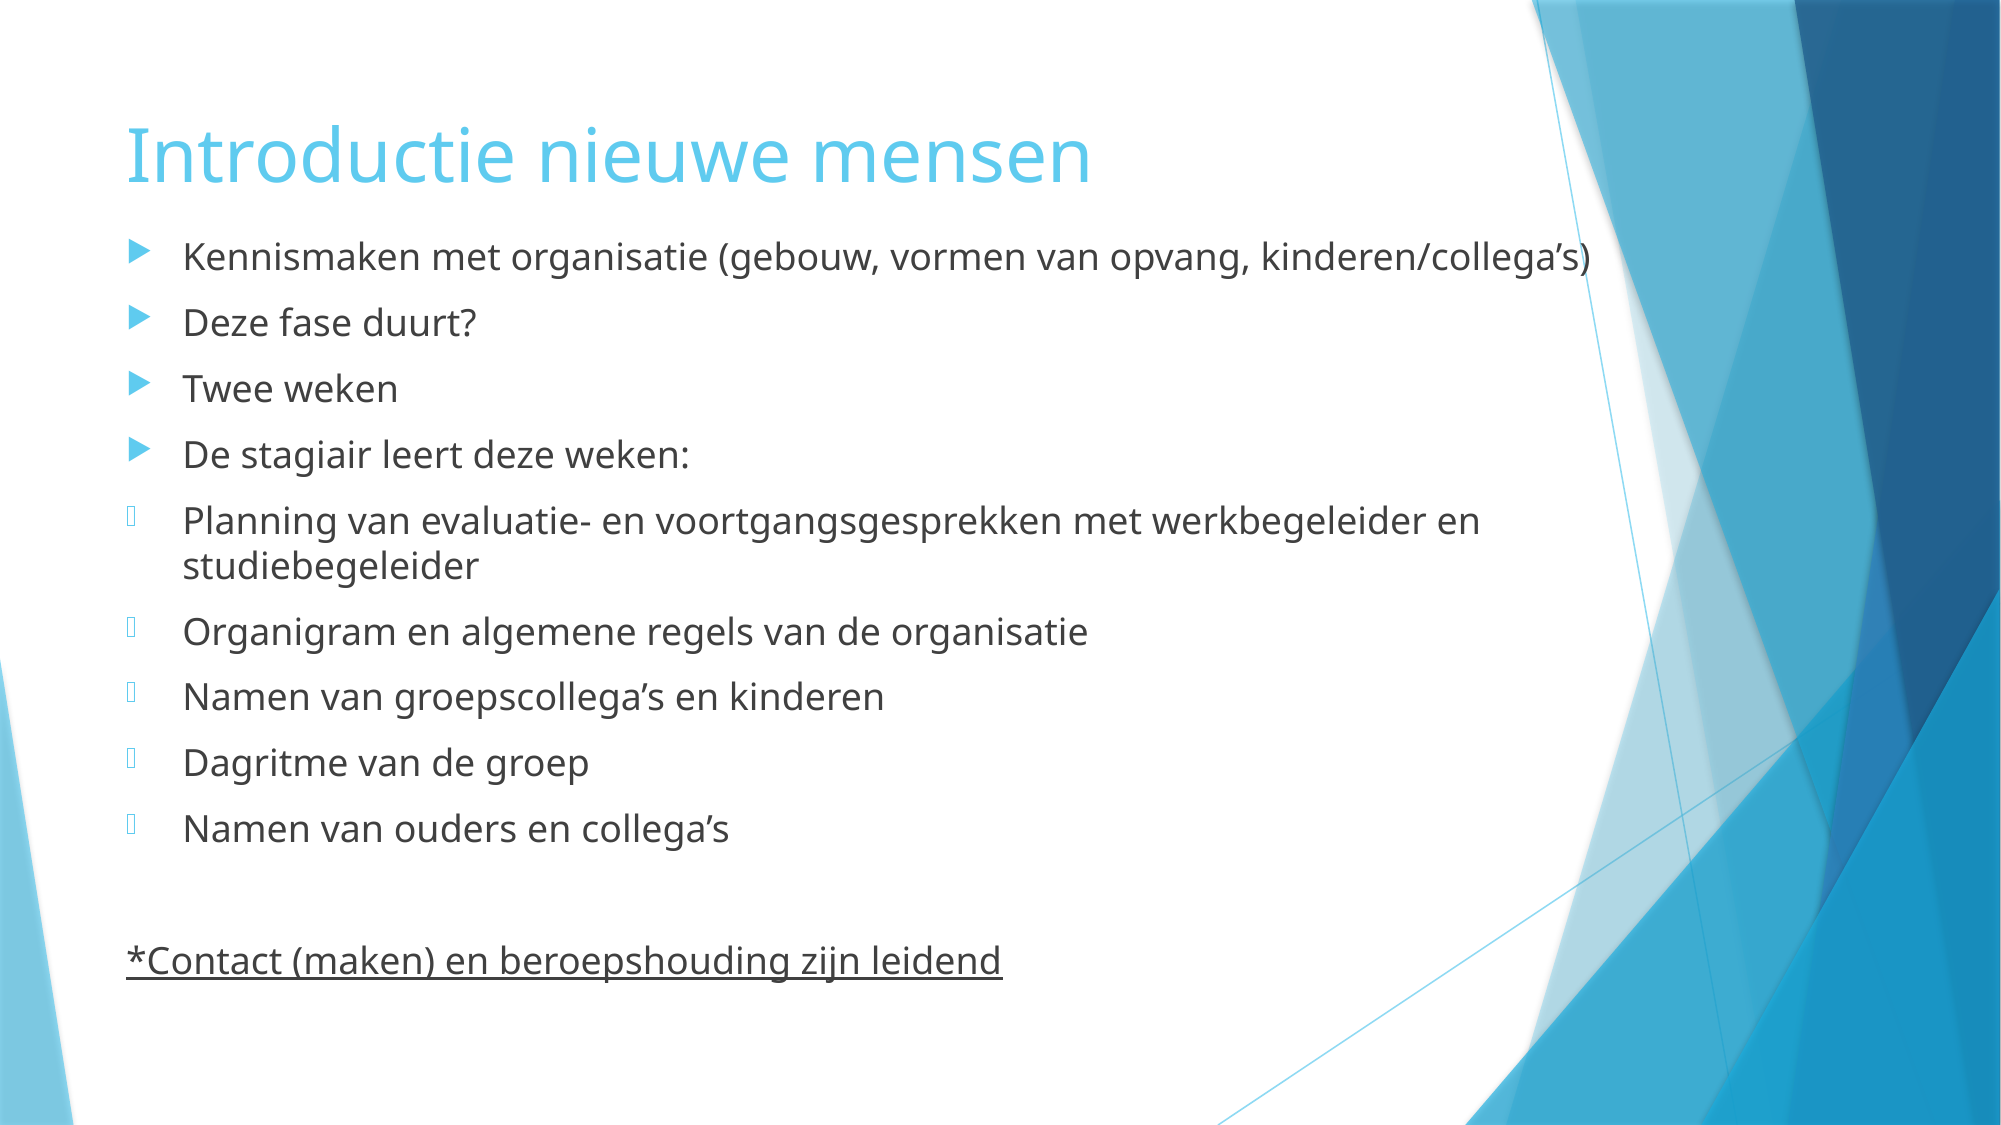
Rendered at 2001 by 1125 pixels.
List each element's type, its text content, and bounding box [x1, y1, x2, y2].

list Kennismaken met organisatie (gebouw, vormen van opvang, kinderen/collega’s) Deze fase duurt? Twee weken De stagiair leert deze weken: Planning van evaluatie- en voortgangsgesprekken met werkbegeleider en studiebegeleider Organigram en algemene regels van de organisatie Namen van groepscollega’s en kinderen Dagritme van de groep Namen van ouders en collega’s *Contact (maken) en beroepshouding zijn leidend [111, 225, 1751, 1125]
title Introductie nieuwe mensen [111, 99, 1522, 225]
